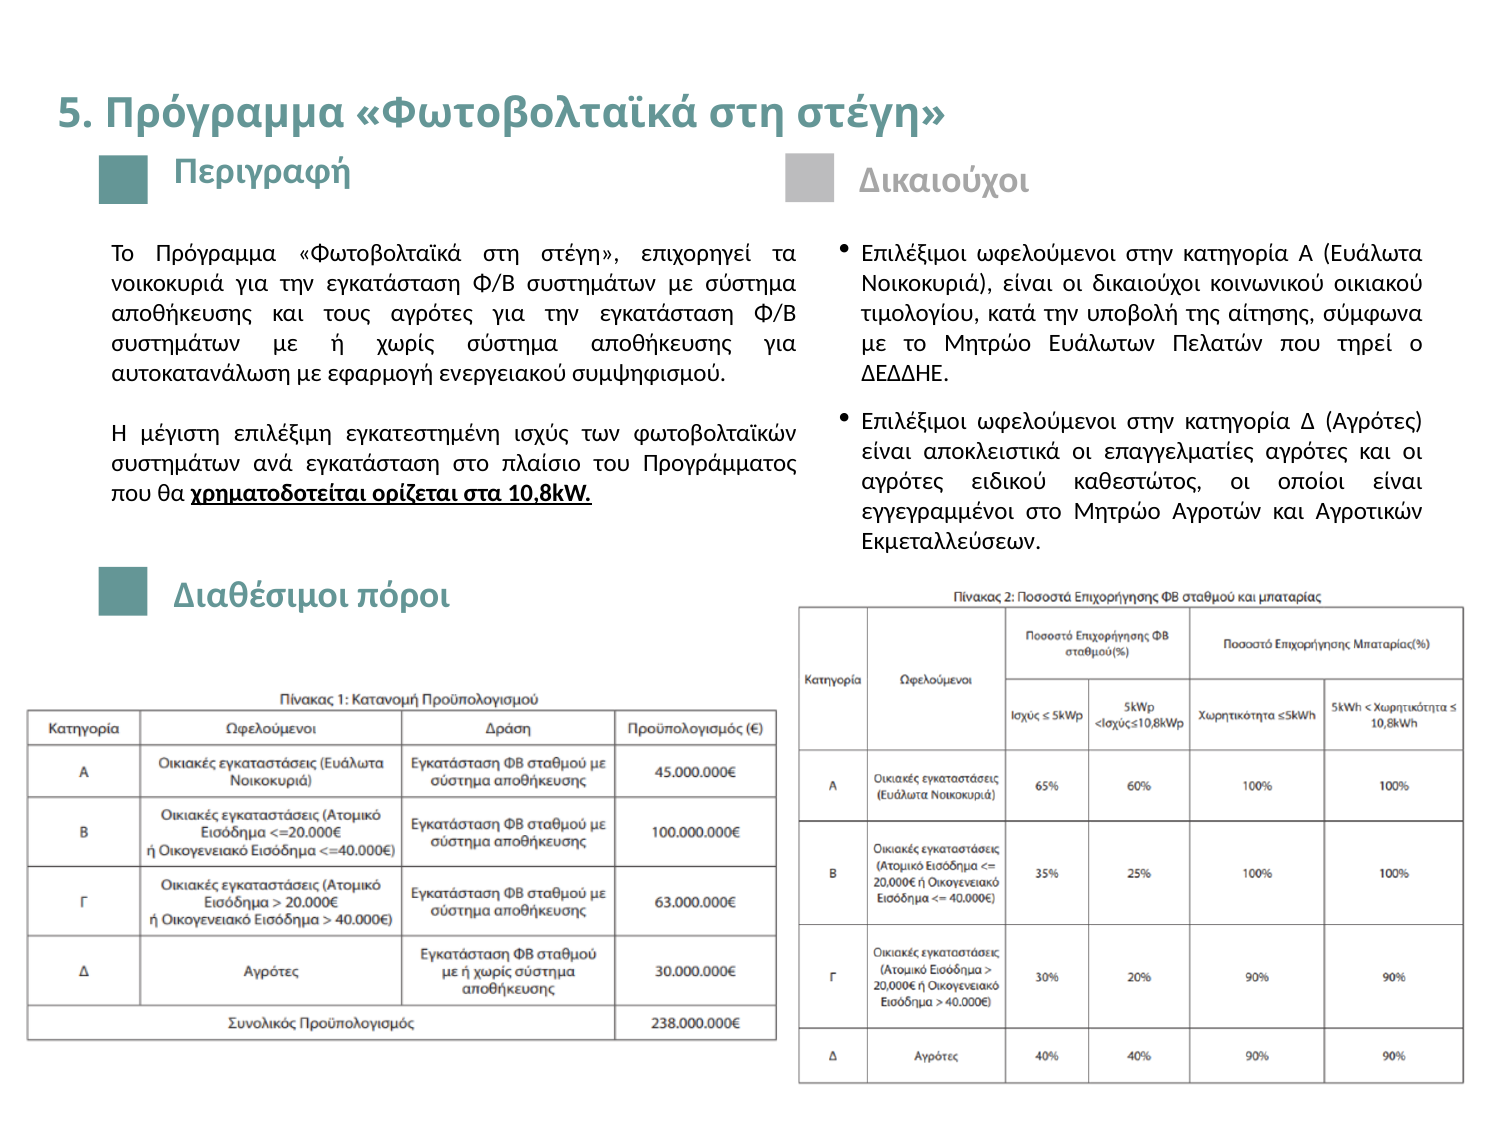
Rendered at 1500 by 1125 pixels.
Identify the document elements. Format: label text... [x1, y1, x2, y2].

text_box Διαθέσιμοι πόροι [159, 562, 595, 623]
text_box Περιγραφή [159, 167, 680, 199]
text_box Δικαιούχοι [844, 147, 1484, 208]
text_box 5. Πρόγραμμα «Φωτοβολταϊκά στη στέγη» [42, 54, 1458, 167]
text_box Επιλέξιμοι ωφελούμενοι στην κατηγορία Α (Ευάλωτα Νοικοκυριά), είναι οι δικαιούχοι κοινωνικού οικιακού τιμολογίου, κατά την υποβολή της αίτησης, σύμφωνα με το Μητρώο Ευάλωτων Πελατών που τηρεί ο ΔΕΔΔΗΕ. Επιλέξιμοι ωφελούμενοι στην κατηγορία Δ (Αγρότες) είναι αποκλειστικά οι επαγγελματίες αγρότες και οι αγρότες ειδικού καθεστώτος, οι οποίοι είναι εγγεγραμμένοι στο Μητρώο Αγροτών και Αγροτικών Εκμεταλλεύσεων. [828, 231, 1435, 557]
text_box [97, 565, 149, 618]
text_box [97, 167, 150, 206]
picture [791, 585, 1468, 1095]
text_box [783, 167, 836, 204]
picture [17, 667, 786, 1071]
text_box Το Πρόγραμμα «Φωτοβολταϊκά στη στέγη», επιχορηγεί τα νοικοκυριά για την εγκατάσταση Φ/Β συστημάτων με σύστημα αποθήκευσης και τους αγρότες για την εγκατάσταση Φ/Β συστημάτων με ή χωρίς σύστημα αποθήκευσης για αυτοκατανάλωση με εφαρμογή ενεργειακού συμψηφισμού. H μέγιστη επιλέξιμη εγκατεστημένη ισχύς των φωτοβολταϊκών συστημάτων ανά εγκατάσταση στο πλαίσιο του Προγράμματος που θα χρηματοδοτείται ορίζεται στα 10,8kW. [100, 231, 809, 666]
